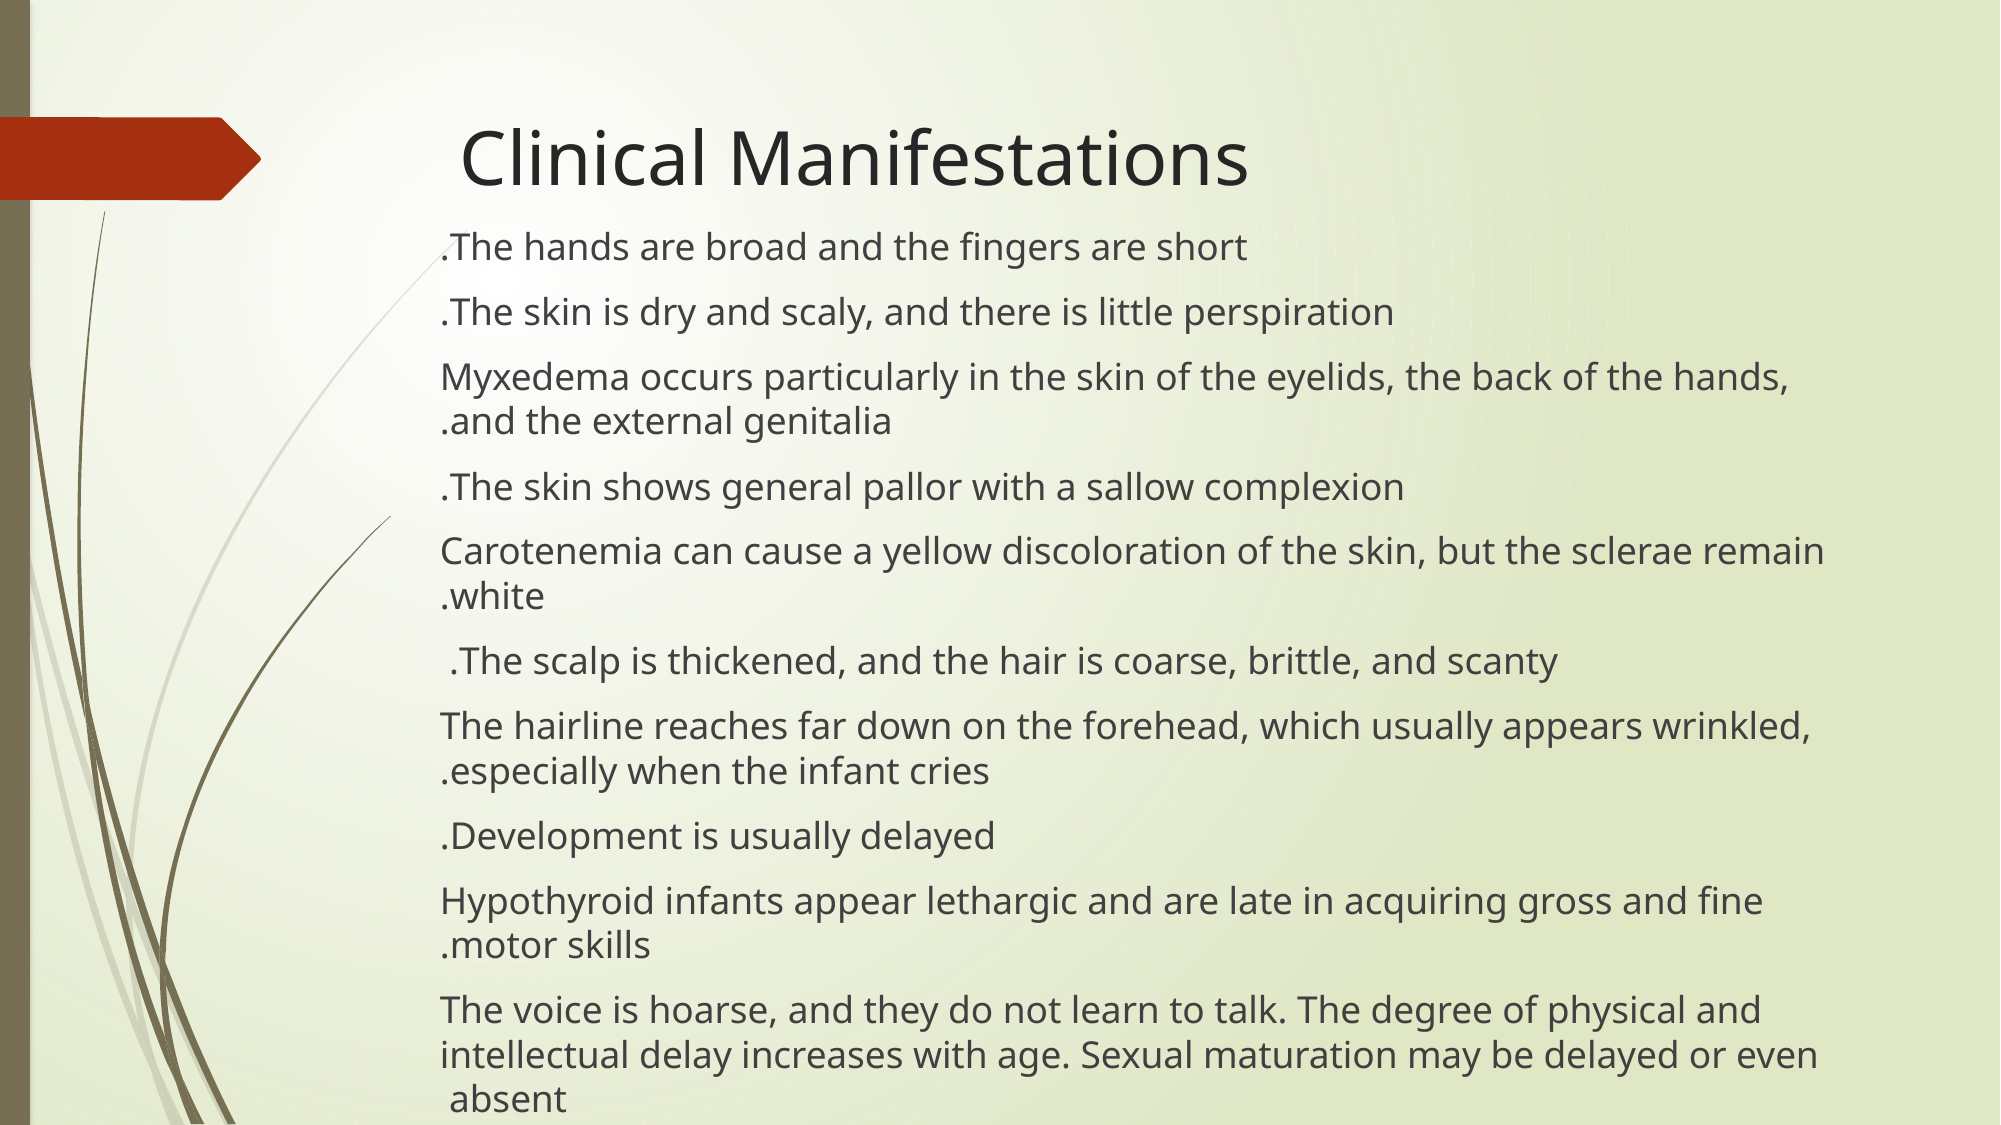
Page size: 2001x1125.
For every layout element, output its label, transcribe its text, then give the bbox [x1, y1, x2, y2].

list The hands are broad and the fingers are short. The skin is dry and scaly, and there is little perspiration. Myxedema occurs particularly in the skin of the eyelids, the back of the hands, and the external genitalia. The skin shows general pallor with a sallow complexion. Carotenemia can cause a yellow discoloration of the skin, but the sclerae remain white. The scalp is thickened, and the hair is coarse, brittle, and scanty. The hairline reaches far down on the forehead, which usually appears wrinkled, especially when the infant cries. Development is usually delayed. Hypothyroid infants appear lethargic and are late in acquiring gross and fine motor skills. The voice is hoarse, and they do not learn to talk. The degree of physical and intellectual delay increases with age. Sexual maturation may be delayed or even absent [424, 215, 1888, 1125]
title Clinical Manifestations [425, 102, 1888, 215]
